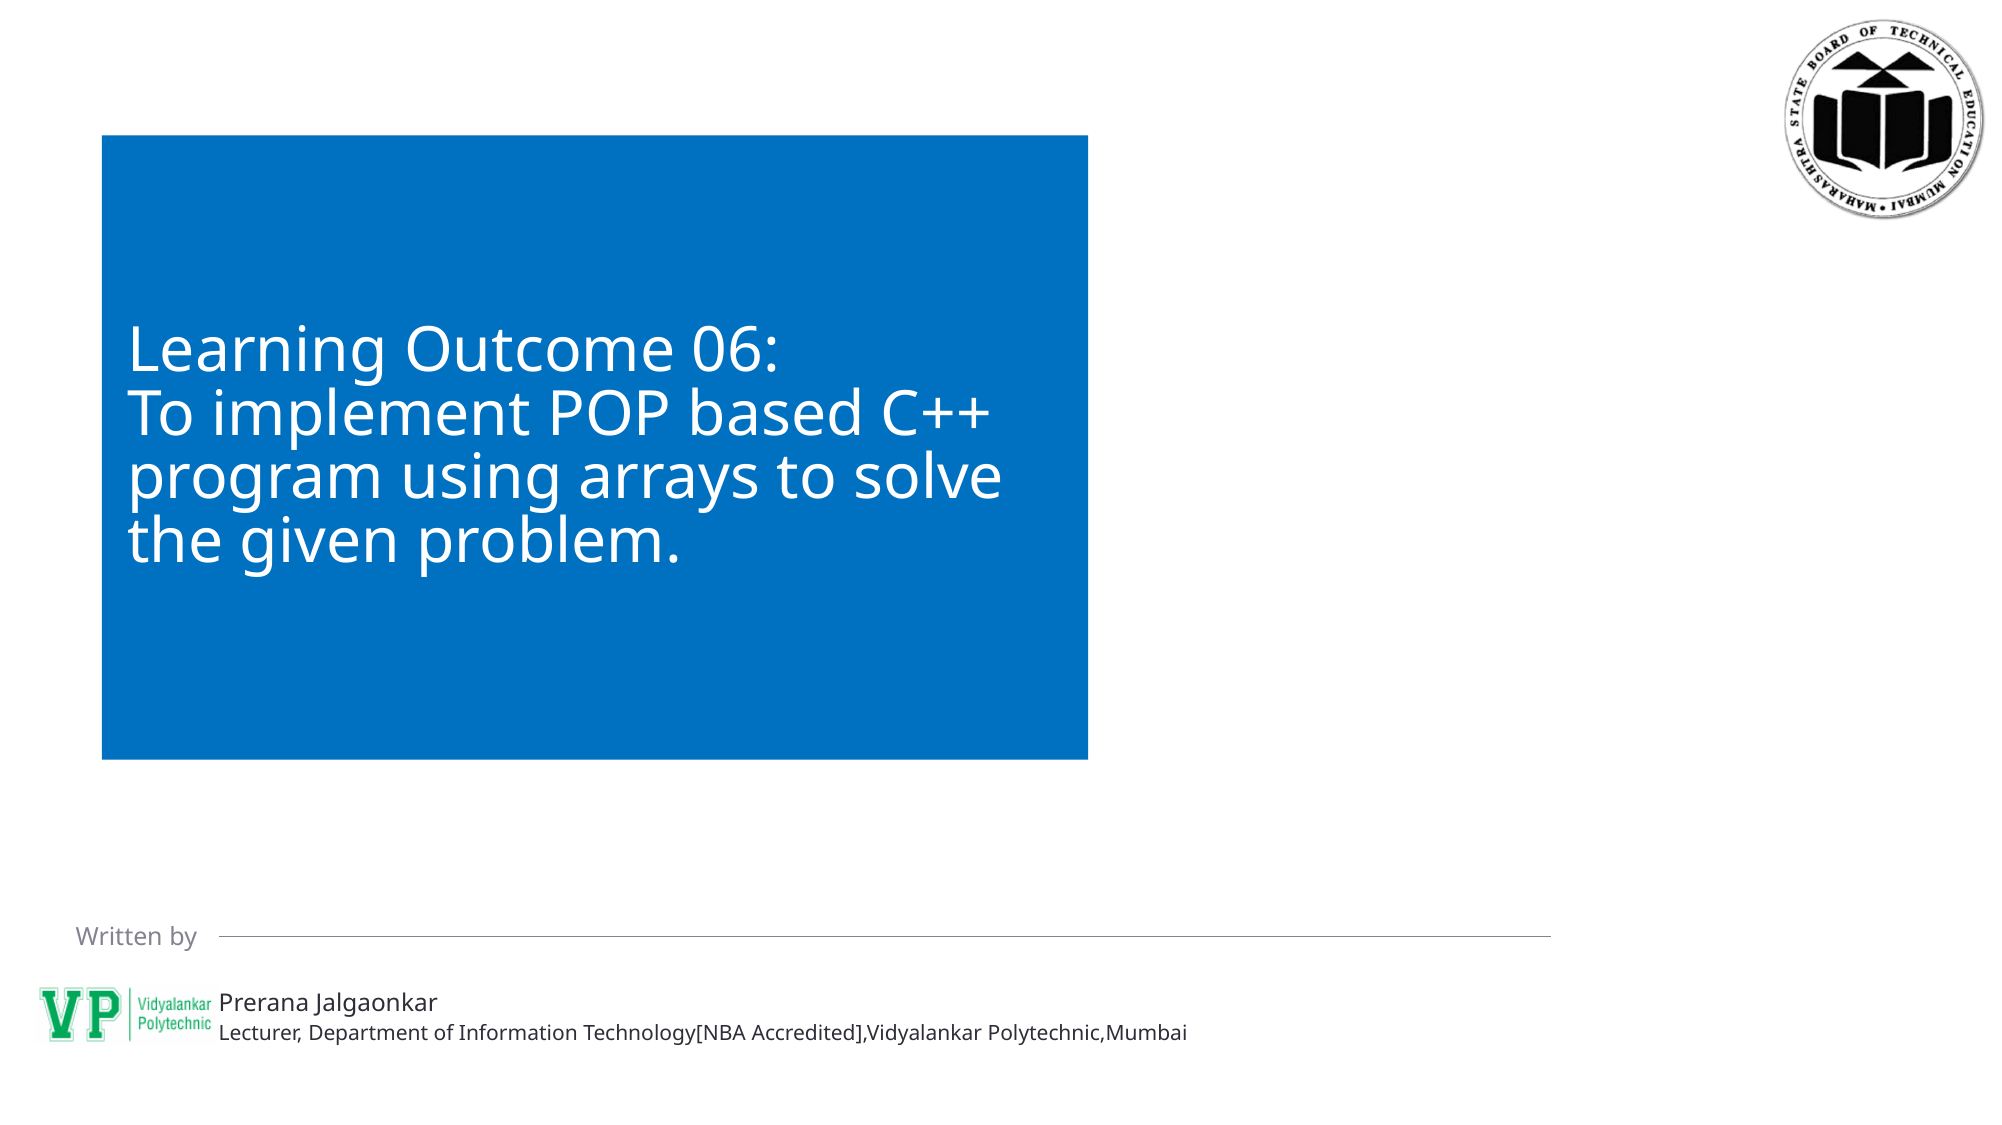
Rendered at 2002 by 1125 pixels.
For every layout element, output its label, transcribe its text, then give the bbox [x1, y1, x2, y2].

picture [34, 983, 219, 1045]
picture [1764, 0, 2001, 237]
list Prerana Jalgaonkar [222, 987, 726, 1017]
title Learning Outcome 06: To implement POP based C++ program using arrays to solve the given problem. [127, 320, 1087, 482]
list Lecturer, Department of Information Technology[NBA Accredited],Vidyalankar Polytechnic,Mumbai [220, 1019, 1226, 1050]
